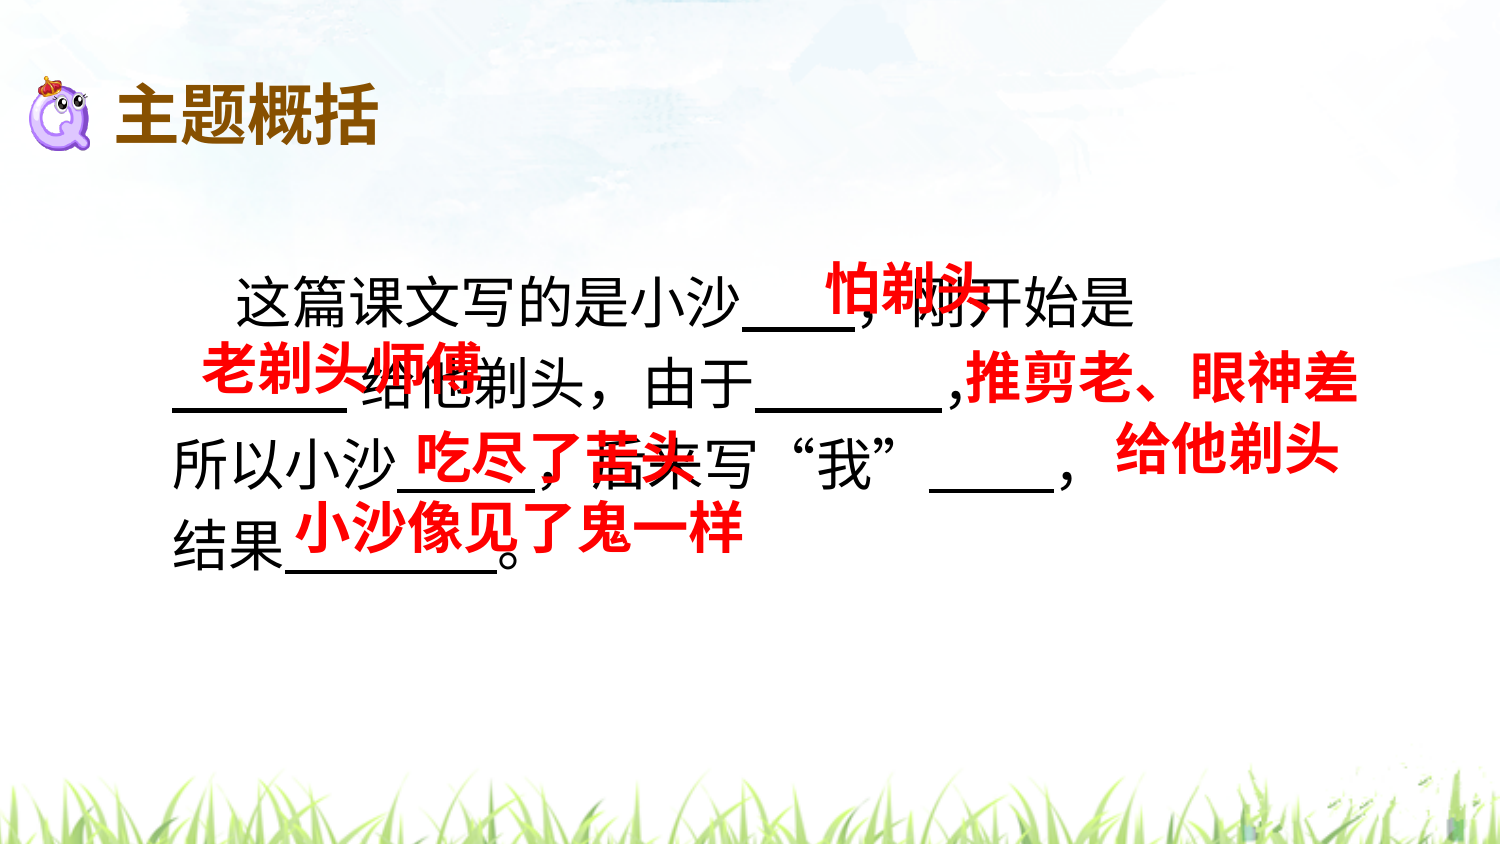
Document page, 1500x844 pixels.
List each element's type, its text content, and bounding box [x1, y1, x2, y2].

text_box 推剪老、眼神差 [954, 337, 1500, 416]
text_box 主题概括 [102, 67, 437, 159]
text_box 给他剃头 [1104, 407, 1389, 486]
text_box 老剃头师傅 [190, 327, 527, 407]
text_box 小沙像见了鬼一样 [283, 486, 818, 566]
picture [0, 0, 1500, 844]
text_box 这篇课文写的是小沙 ，刚开始是 给他剃头，由于 ， 所以小沙 ，后来写“我” ， 结果 。 [161, 247, 1500, 583]
text_box 怕剃头 [813, 247, 1029, 327]
text_box 吃尽了苦头 [404, 416, 735, 486]
